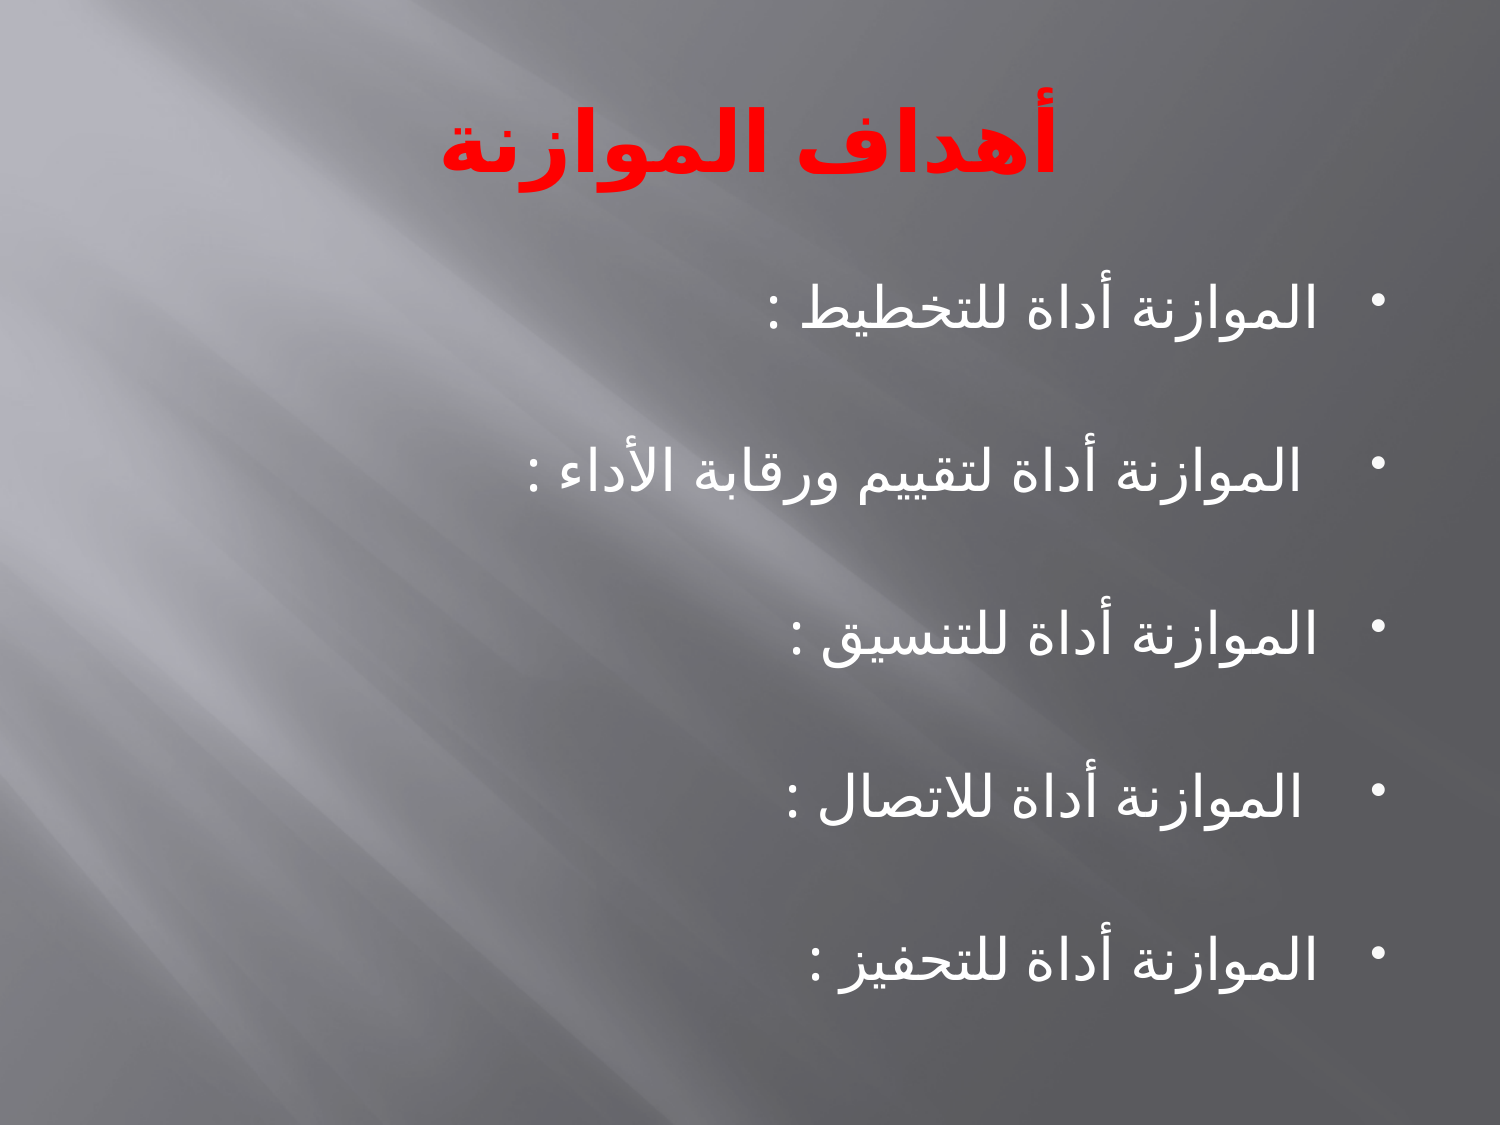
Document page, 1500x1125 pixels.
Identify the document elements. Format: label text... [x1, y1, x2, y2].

list الموازنة أداة للتخطيط : الموازنة أداة لتقييم ورقابة الأداء : الموازنة أداة للتنسيق : الموازنة أداة للاتصال : الموازنة أداة للتحفيز : [75, 262, 1425, 1035]
title أهداف الموازنة [75, 45, 1425, 233]
